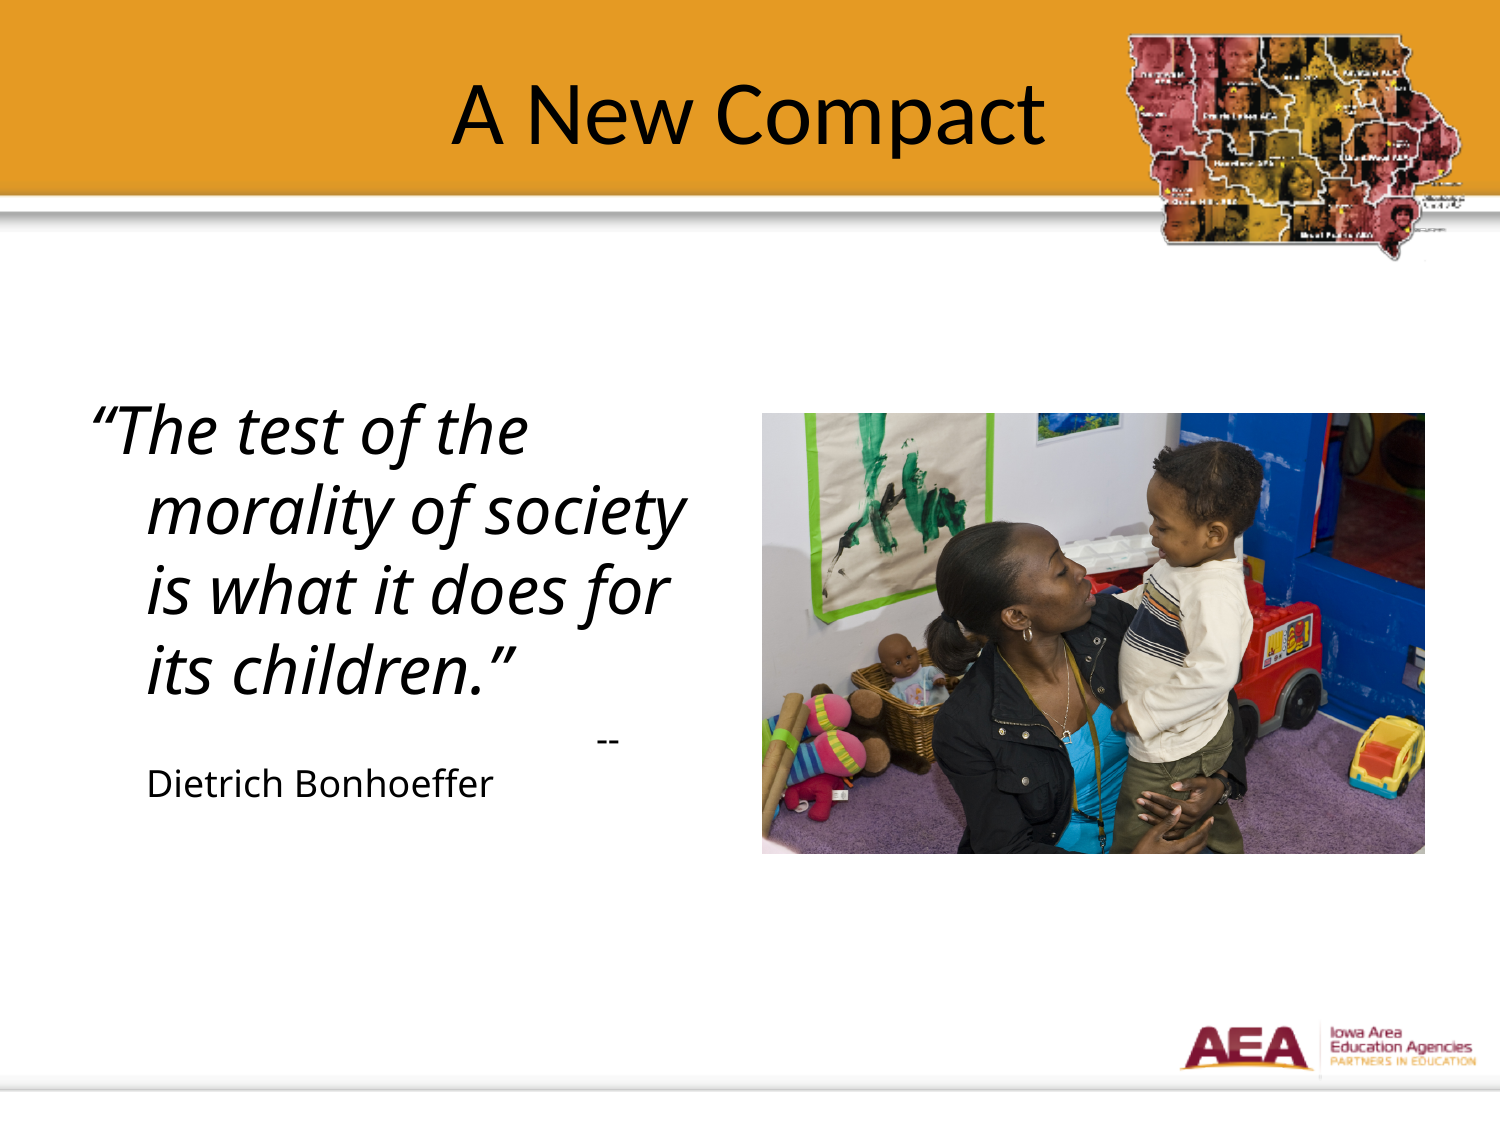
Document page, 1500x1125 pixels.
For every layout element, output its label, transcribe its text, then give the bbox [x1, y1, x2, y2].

list “The test of the morality of society is what it does for its children.” --Dietrich Bonhoeffer [75, 297, 738, 1040]
picture [0, 0, 1500, 1125]
title A New Compact [75, 45, 1425, 233]
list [762, 262, 1426, 1006]
